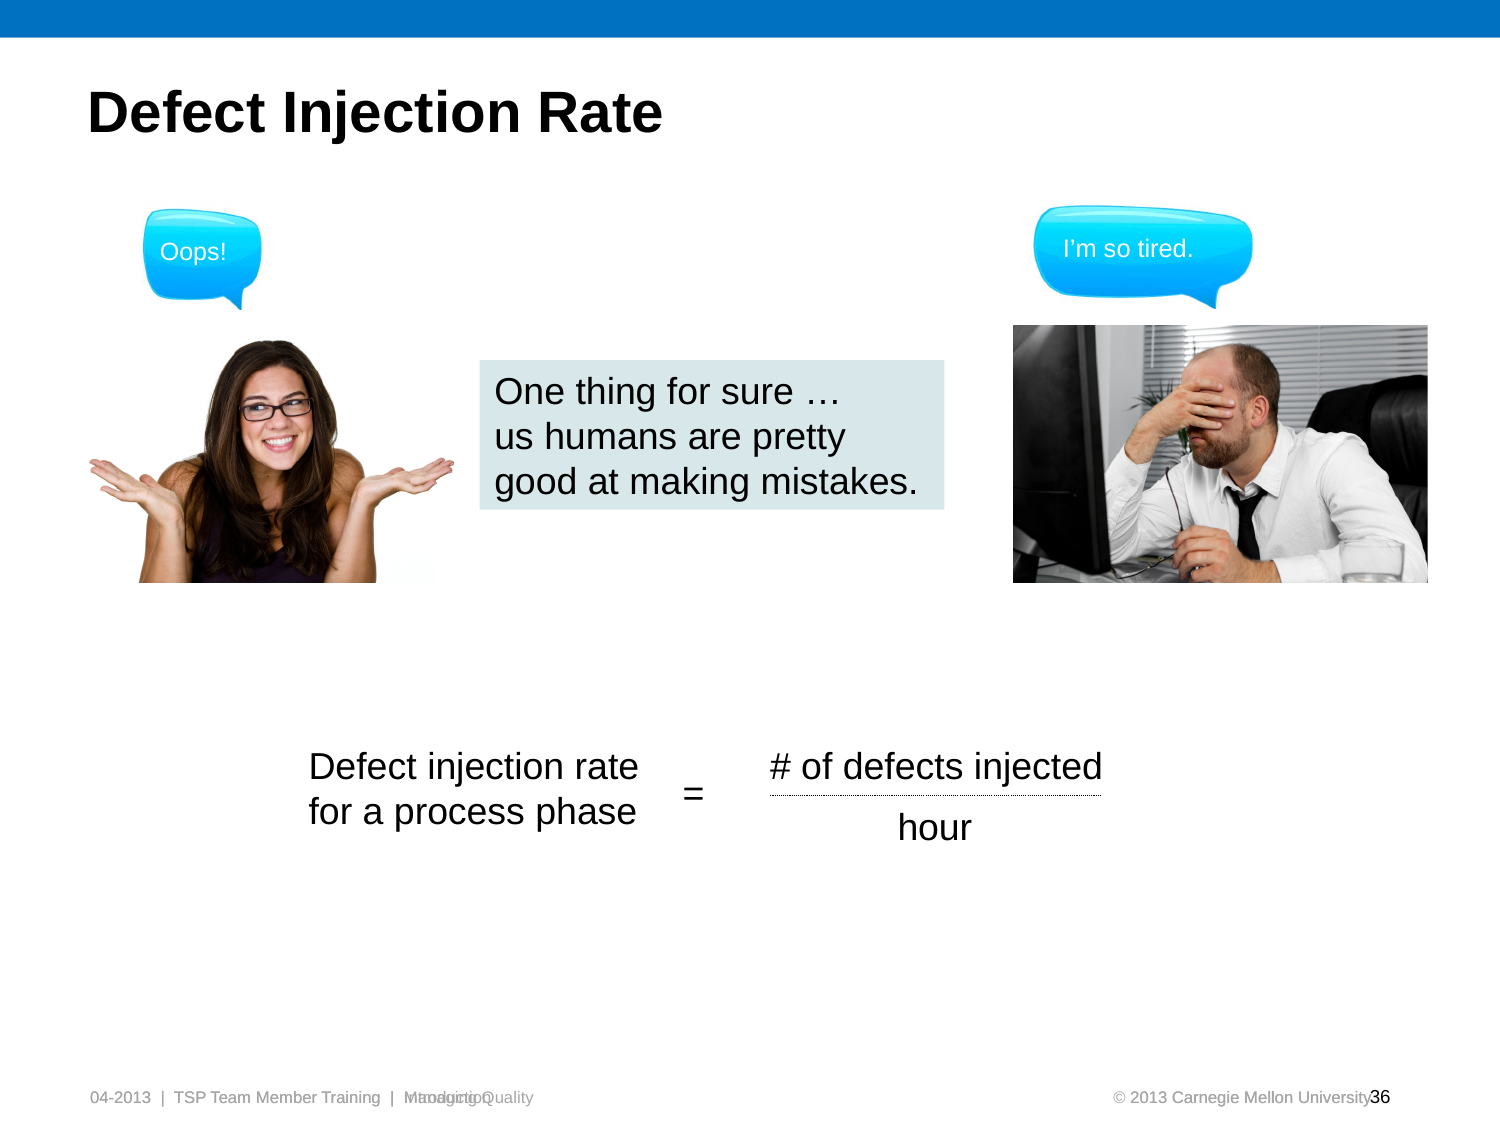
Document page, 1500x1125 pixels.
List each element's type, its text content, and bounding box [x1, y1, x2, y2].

text_box = [667, 761, 720, 822]
title Defect Injection Rate [87, 87, 1439, 226]
picture [990, 174, 1428, 584]
text_box # of defects injected [755, 734, 1118, 795]
text_box hour [882, 804, 988, 856]
text_box Defect injection rate for a process phase [293, 734, 655, 840]
text_box One thing for sure … us humans are pretty good at making mistakes. [479, 360, 945, 510]
picture [57, 178, 469, 584]
